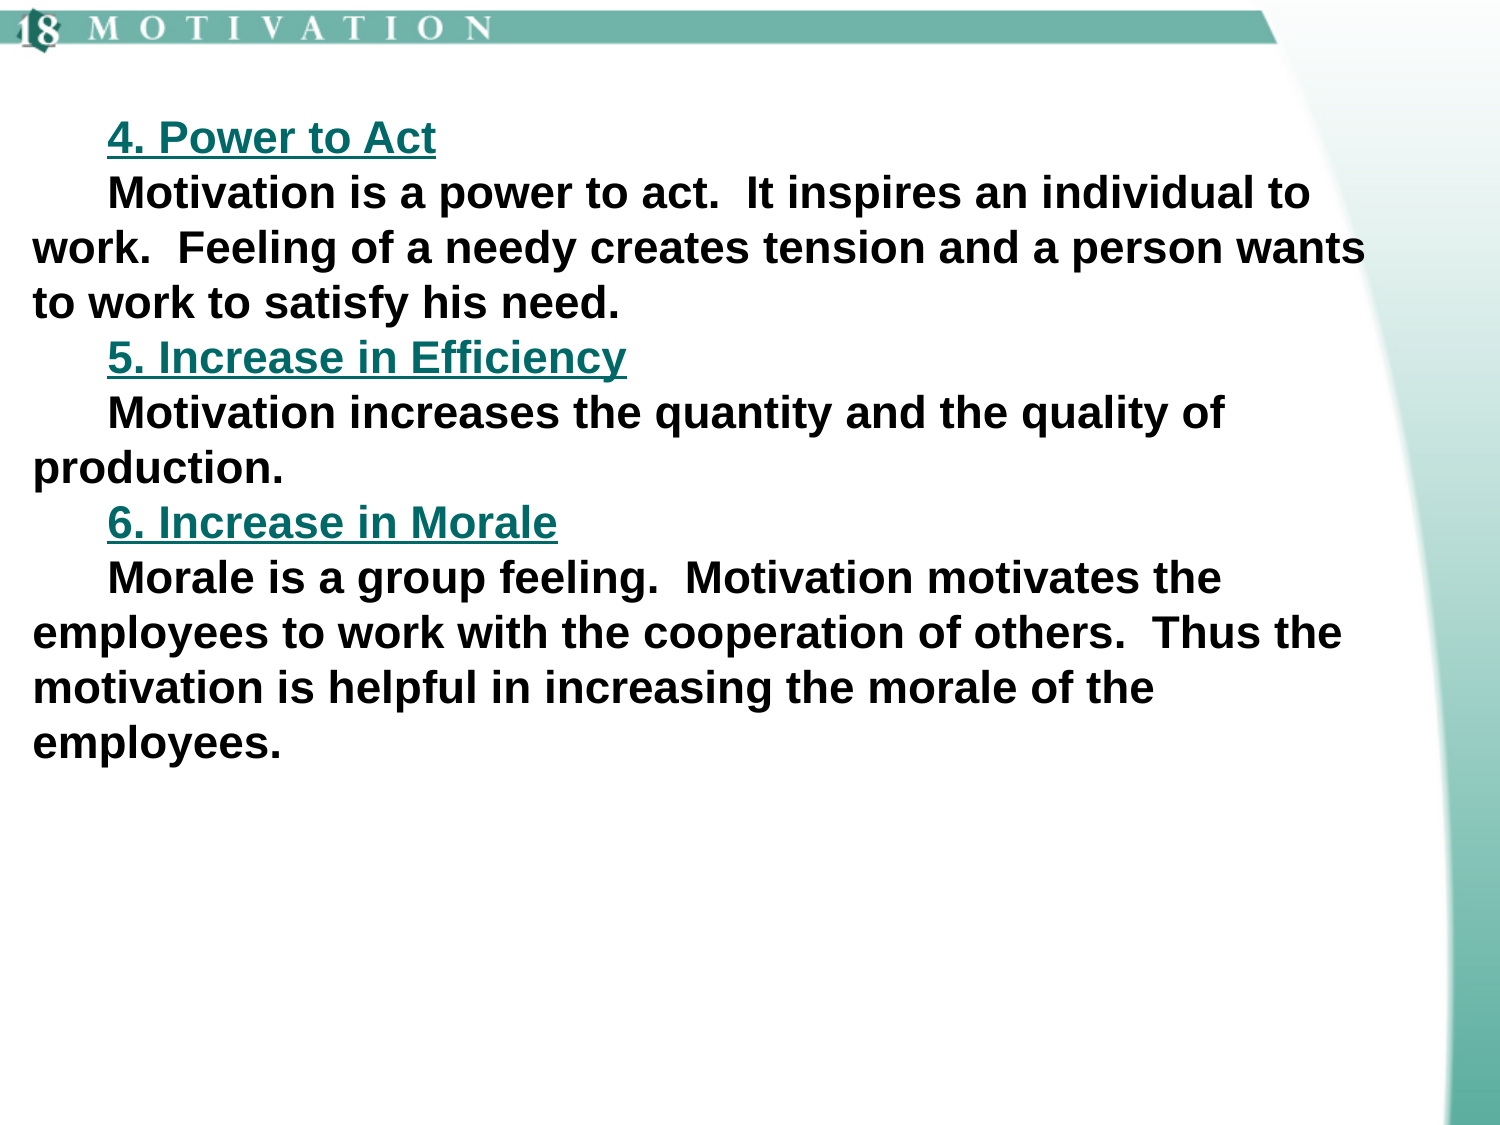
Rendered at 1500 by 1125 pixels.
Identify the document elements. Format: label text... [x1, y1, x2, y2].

text_box 4. Power to Act Motivation is a power to act. It inspires an individual to work. Feeling of a needy creates tension and a person wants to work to satisfy his need. 5. Increase in Efficiency Motivation increases the quantity and the quality of production. 6. Increase in Morale Morale is a group feeling. Motivation motivates the employees to work with the cooperation of others. Thus the motivation is helpful in increasing the morale of the employees. [17, 100, 1388, 775]
picture [0, 0, 1500, 1125]
